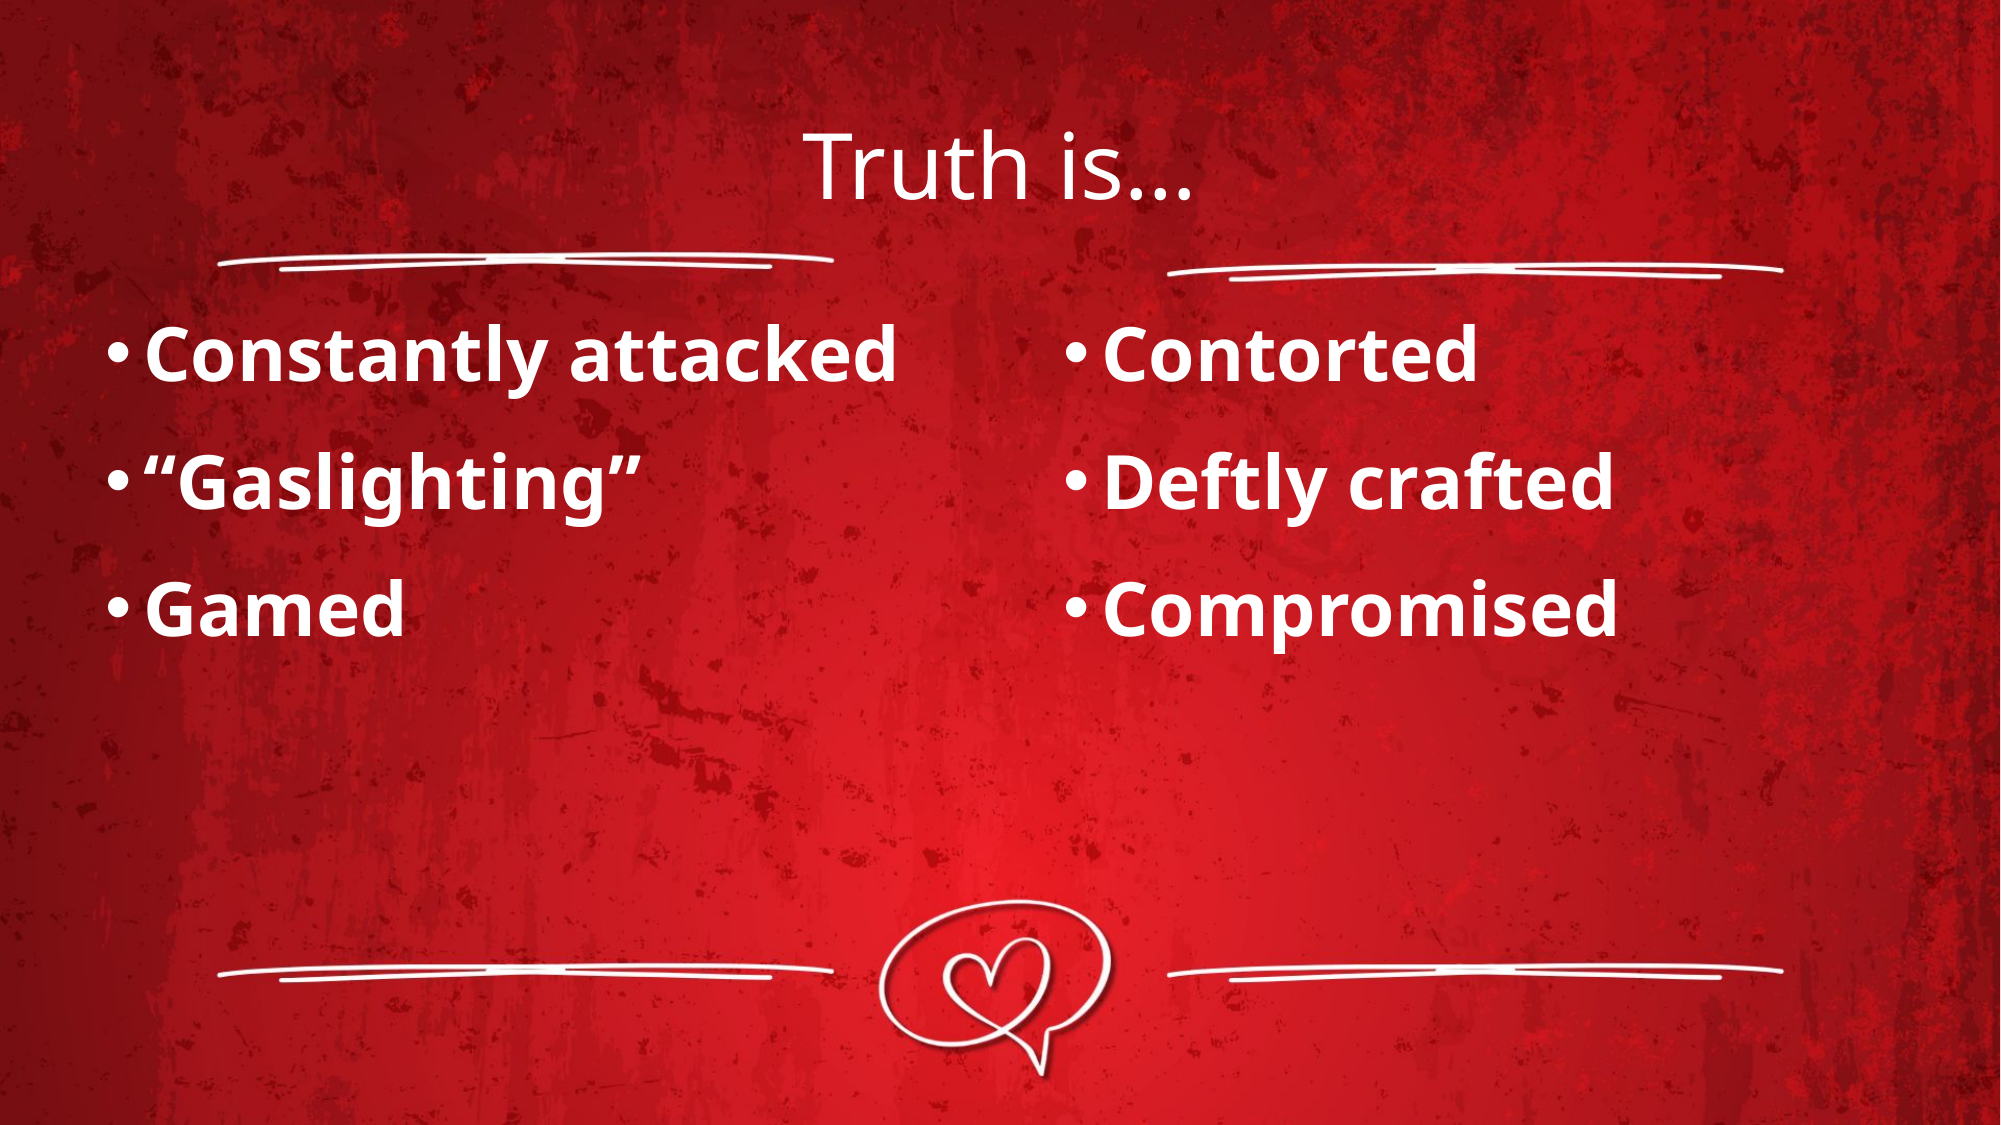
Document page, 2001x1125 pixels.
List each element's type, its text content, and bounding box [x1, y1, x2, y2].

title Truth is… [137, 59, 1863, 227]
list Constantly attacked “Gaslighting” Gamed [90, 299, 941, 954]
list Contorted Deftly crafted Compromised [1048, 299, 1899, 954]
picture [0, 0, 2001, 1125]
